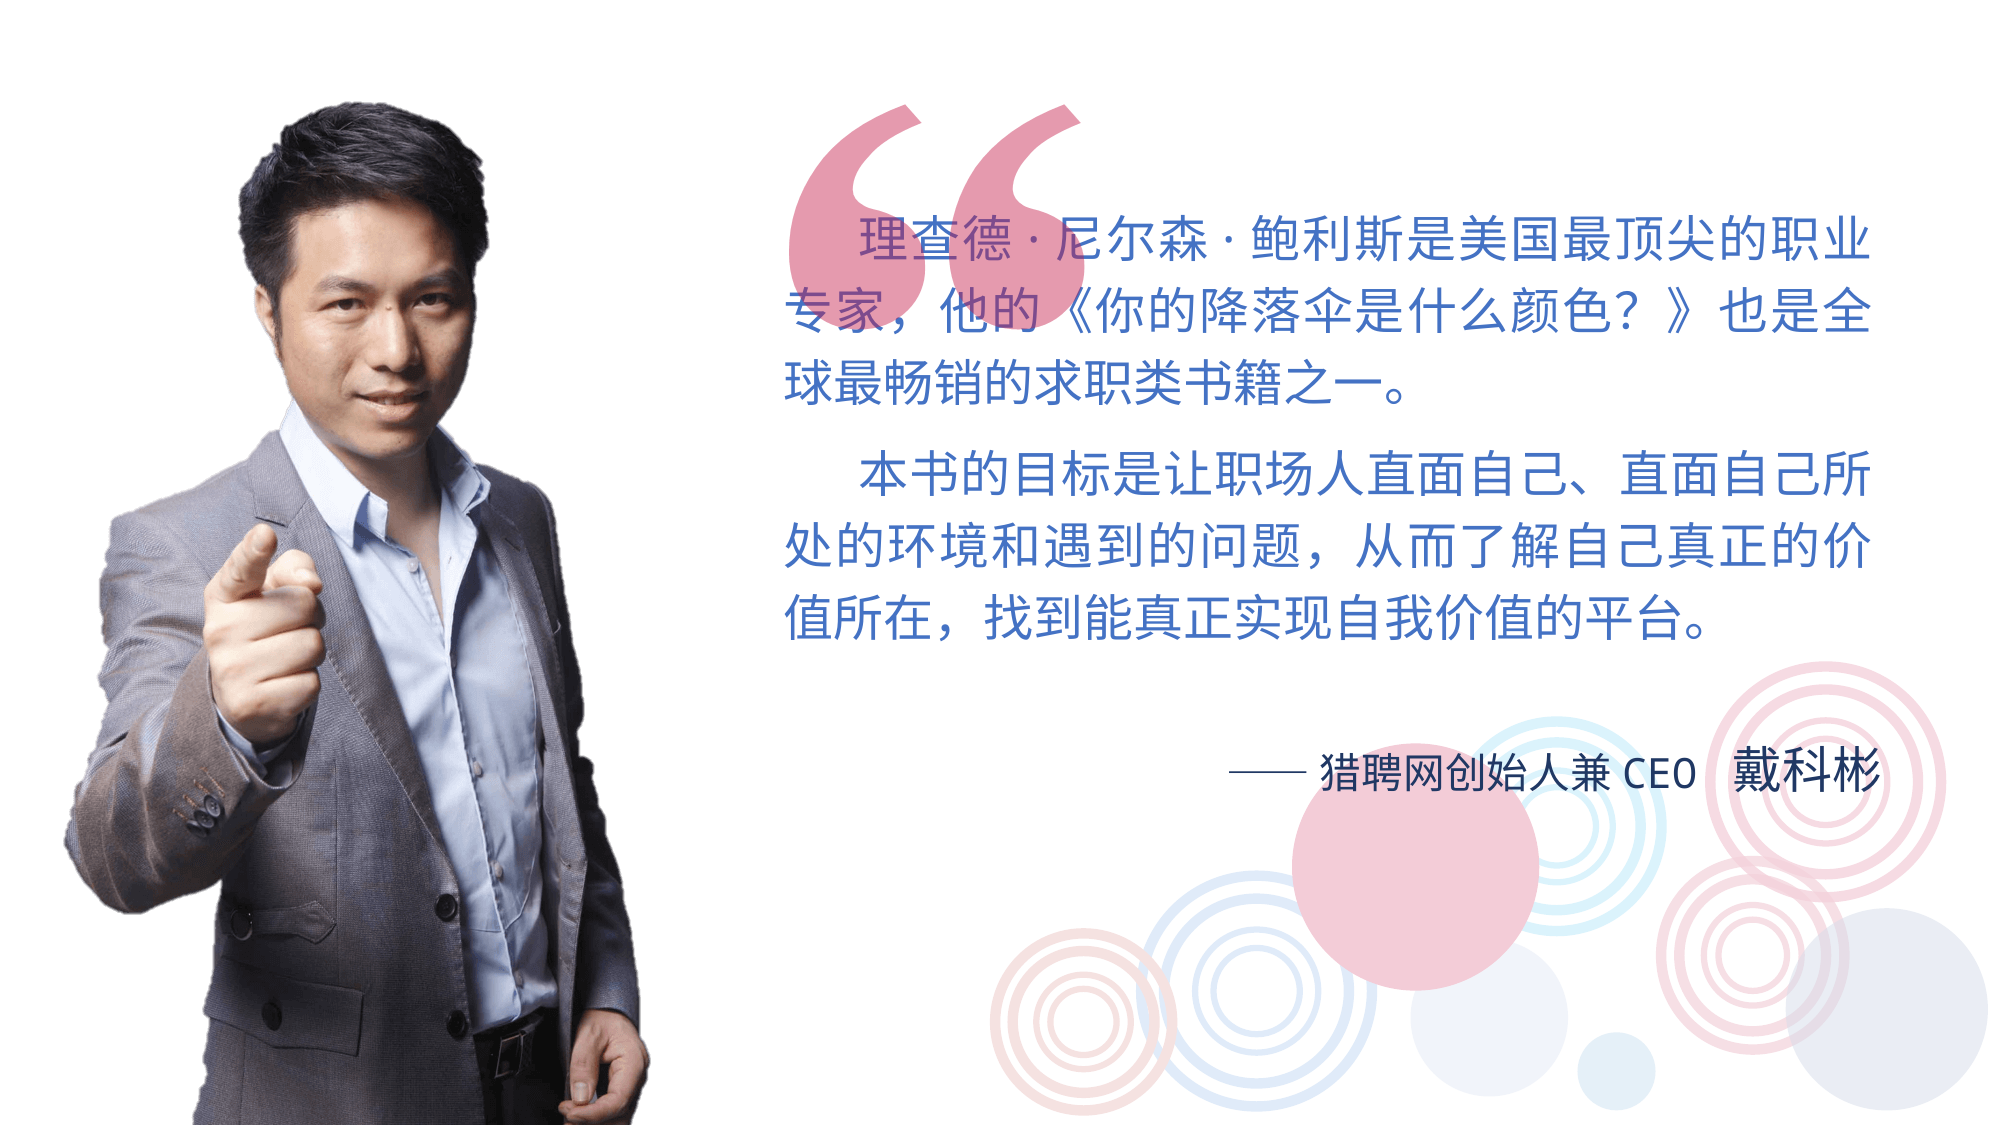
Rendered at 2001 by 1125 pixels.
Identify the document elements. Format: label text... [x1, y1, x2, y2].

text_box ——猎聘网创始人兼CEO 戴科彬 [1211, 731, 1897, 806]
text_box 理查德·尼尔森·鲍利斯是美国最顶尖的职业专家，他的《你的降落伞是什么颜色？》也是全球最畅销的求职类书籍之一。 本书的目标是让职场人直面自己、直面自己所处的环境和遇到的问题，从而了解自己真正的价值所在，找到能真正实现自我价值的平台。 [769, 188, 1888, 654]
picture [22, 39, 1187, 1125]
